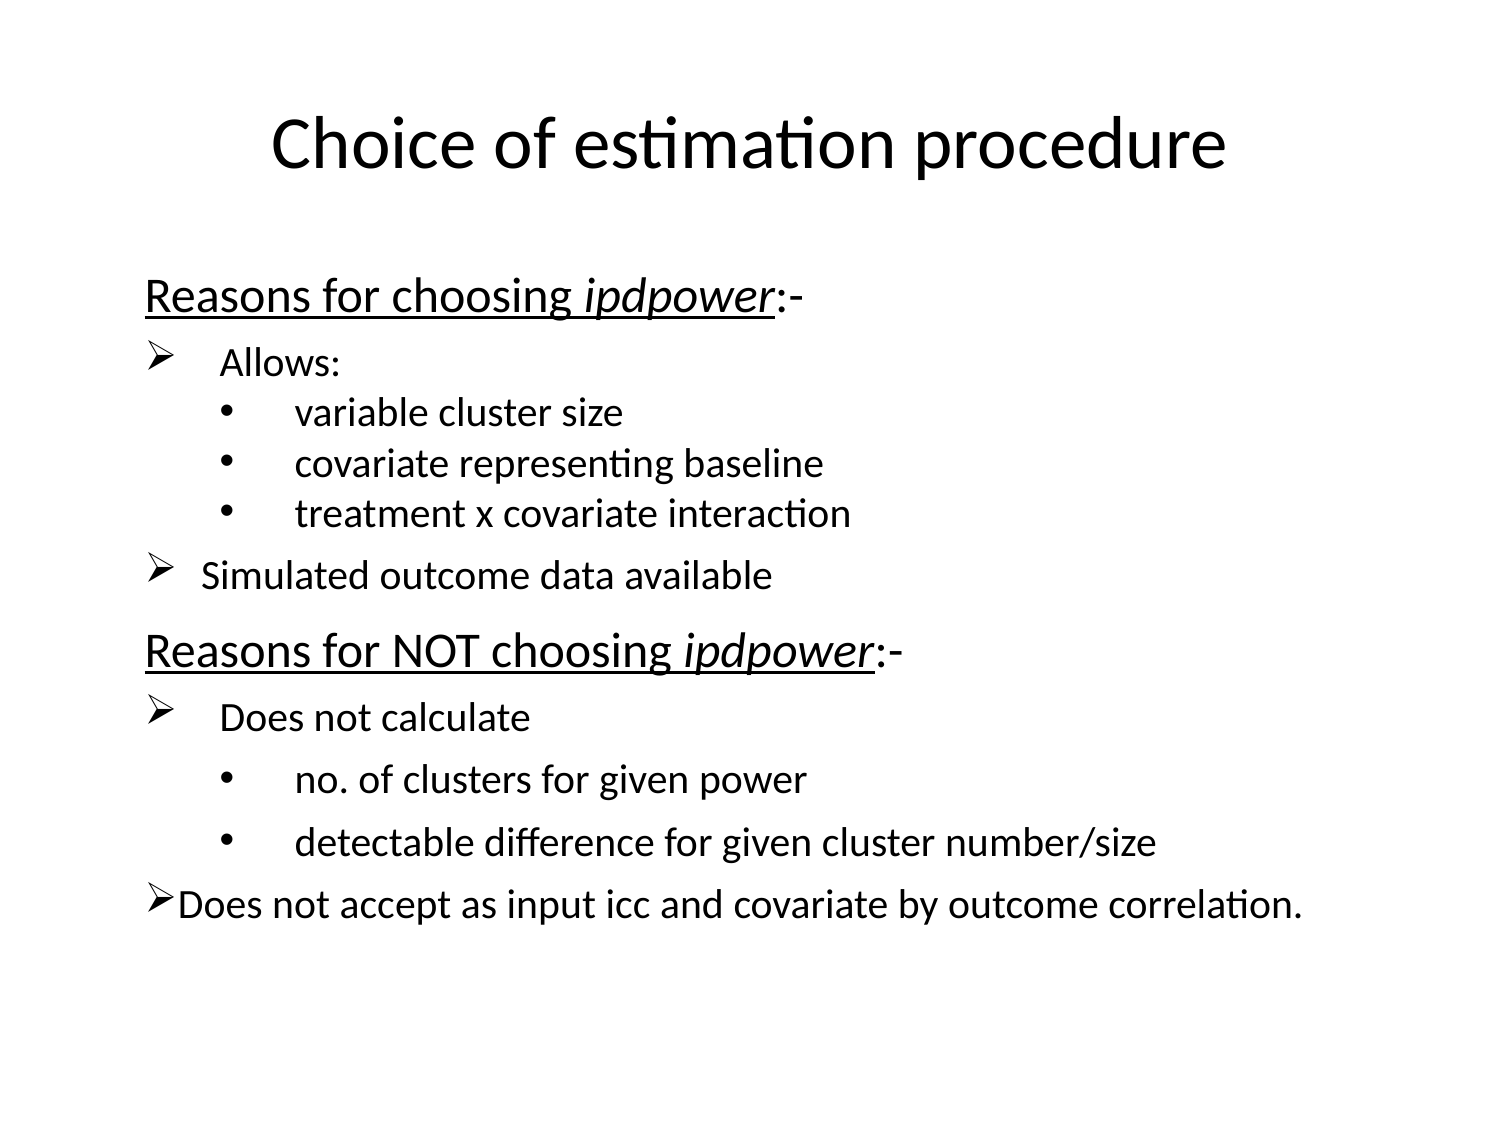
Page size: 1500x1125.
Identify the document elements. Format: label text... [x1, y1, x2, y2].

text_box Reasons for choosing ipdpower:- Allows: variable cluster size covariate representing baseline treatment x covariate interaction Simulated outcome data available [129, 255, 1465, 606]
title Choice of estimation procedure [75, 45, 1425, 233]
text_box Reasons for NOT choosing ipdpower:- Does not calculate no. of clusters for given power detectable difference for given cluster number/size Does not accept as input icc and covariate by outcome correlation. [129, 609, 1418, 935]
